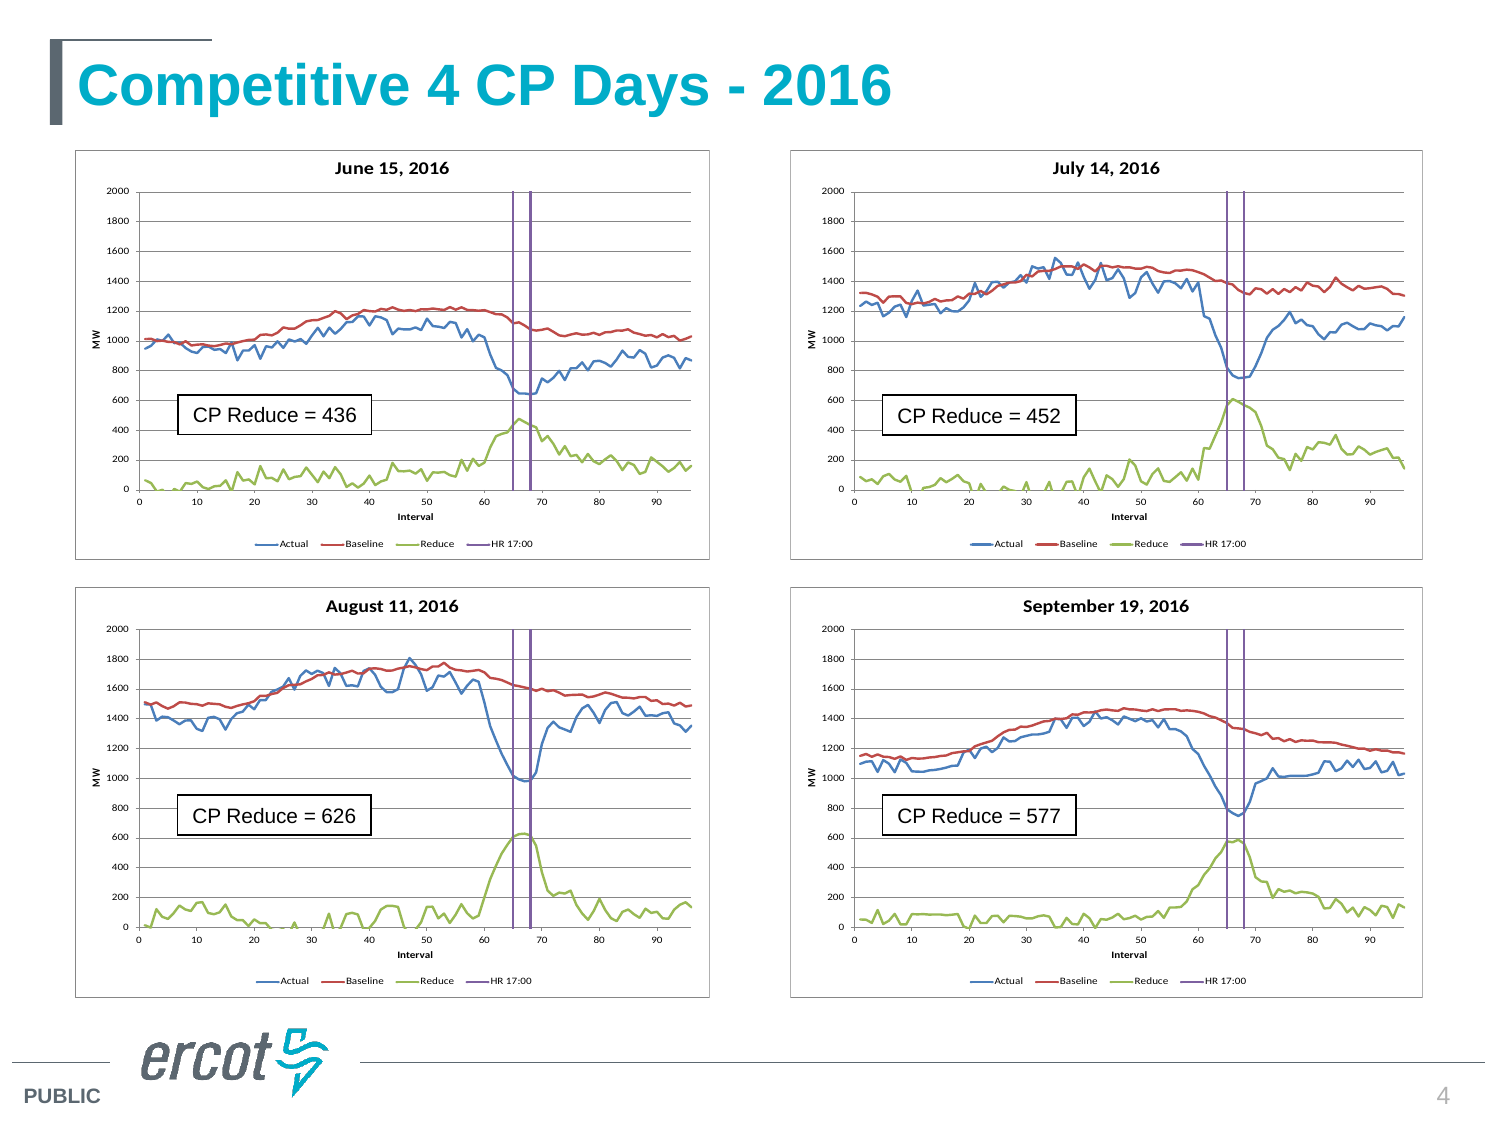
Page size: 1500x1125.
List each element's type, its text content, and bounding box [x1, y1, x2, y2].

picture [790, 149, 1423, 561]
picture [74, 587, 710, 998]
picture [790, 587, 1423, 998]
slide_number 4 [1400, 1076, 1488, 1113]
title Competitive 4 CP Days - 2016 [62, 39, 1450, 125]
picture [74, 149, 710, 561]
picture [137, 1024, 332, 1100]
